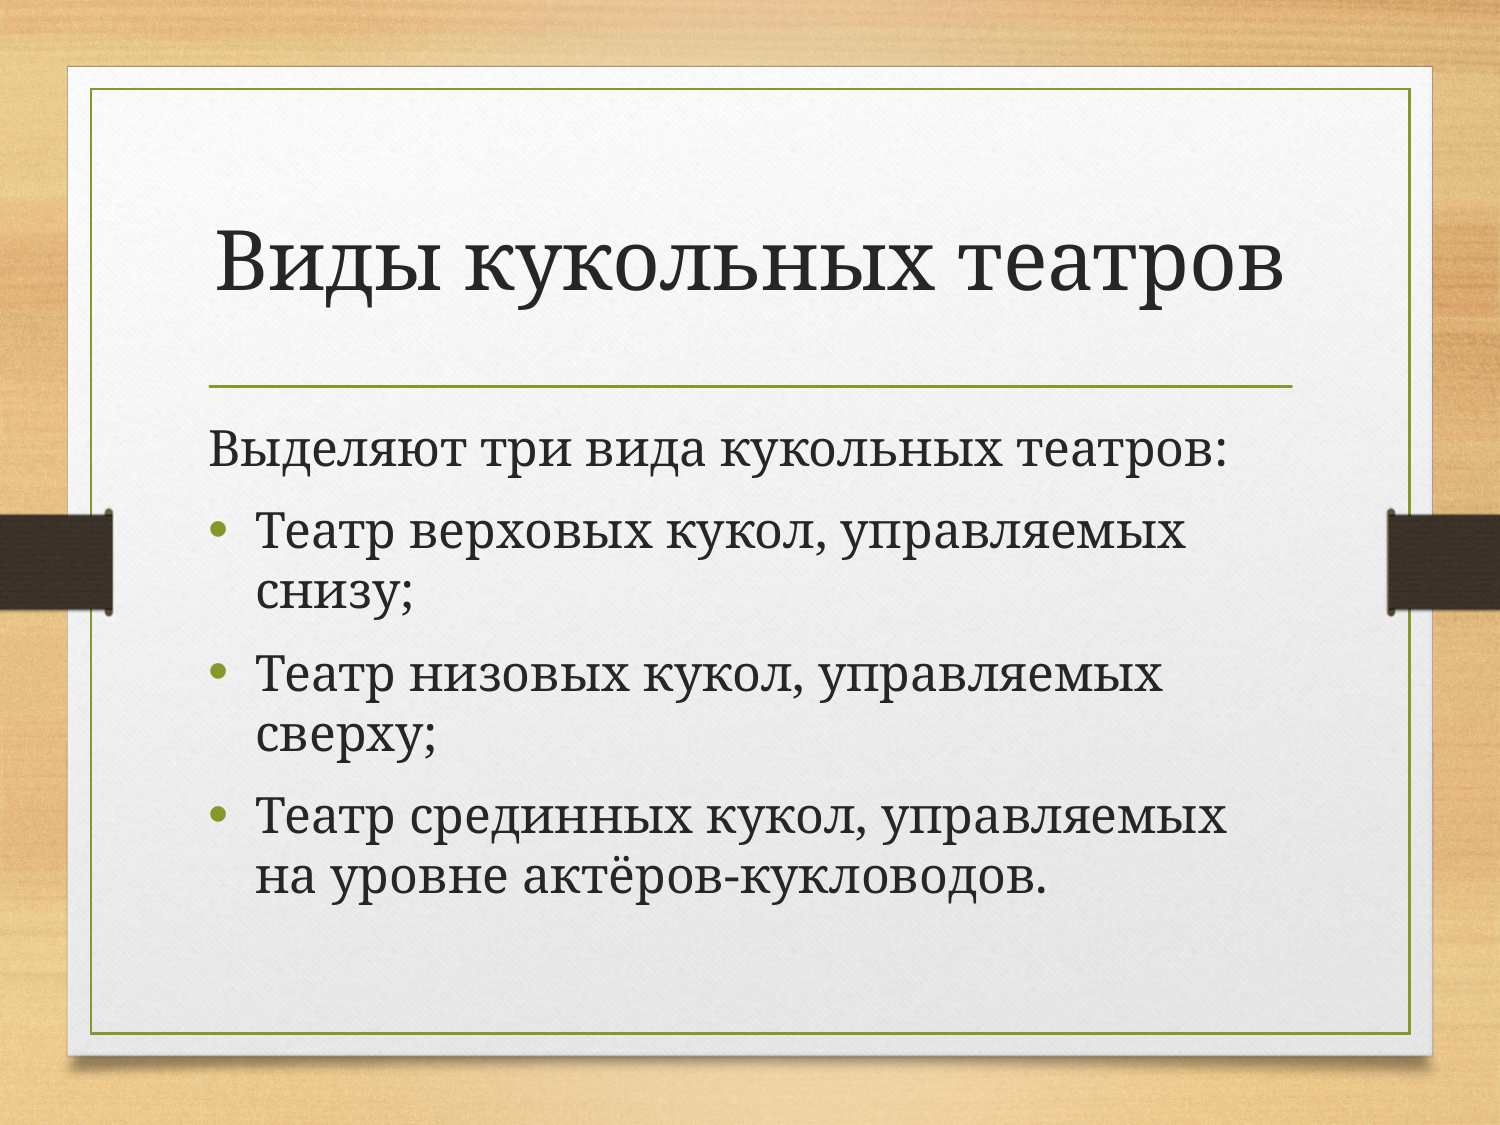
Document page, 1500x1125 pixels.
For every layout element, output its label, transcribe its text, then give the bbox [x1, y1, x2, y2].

title Виды кукольных театров [193, 150, 1309, 365]
picture [0, 0, 1500, 1125]
list Выделяют три вида кукольных театров: Театр верховых кукол, управляемых снизу; Театр низовых кукол, управляемых сверху; Театр срединных кукол, управляемых на уровне актёров-кукловодов. [193, 408, 1309, 974]
